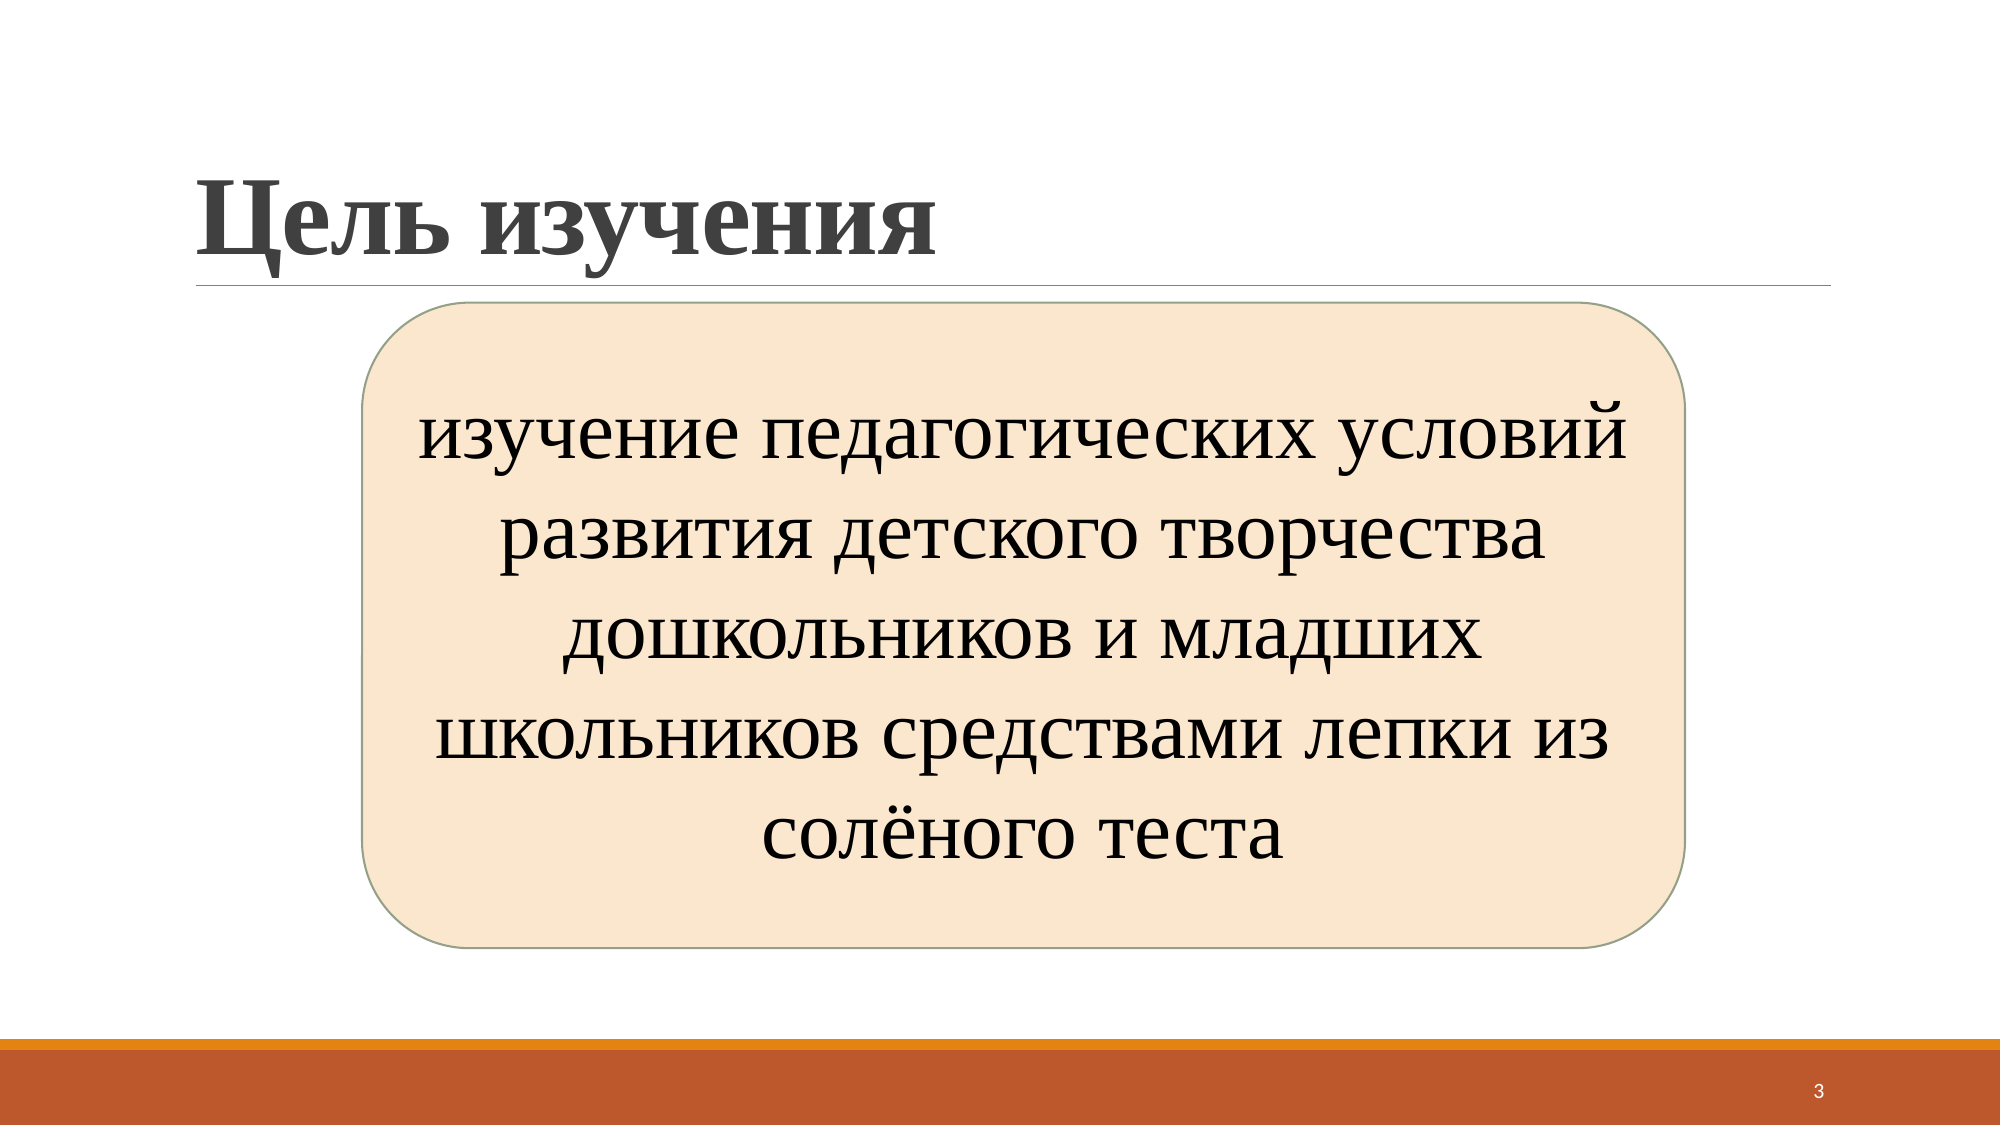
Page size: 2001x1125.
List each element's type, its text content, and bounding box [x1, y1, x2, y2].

title Цель изучения [180, 47, 1830, 285]
text_box изучение педагогических условий развития детского творчества дошкольников и младших школьников средствами лепки из солёного теста [360, 301, 1687, 950]
slide_number 3 [1624, 1059, 1840, 1120]
